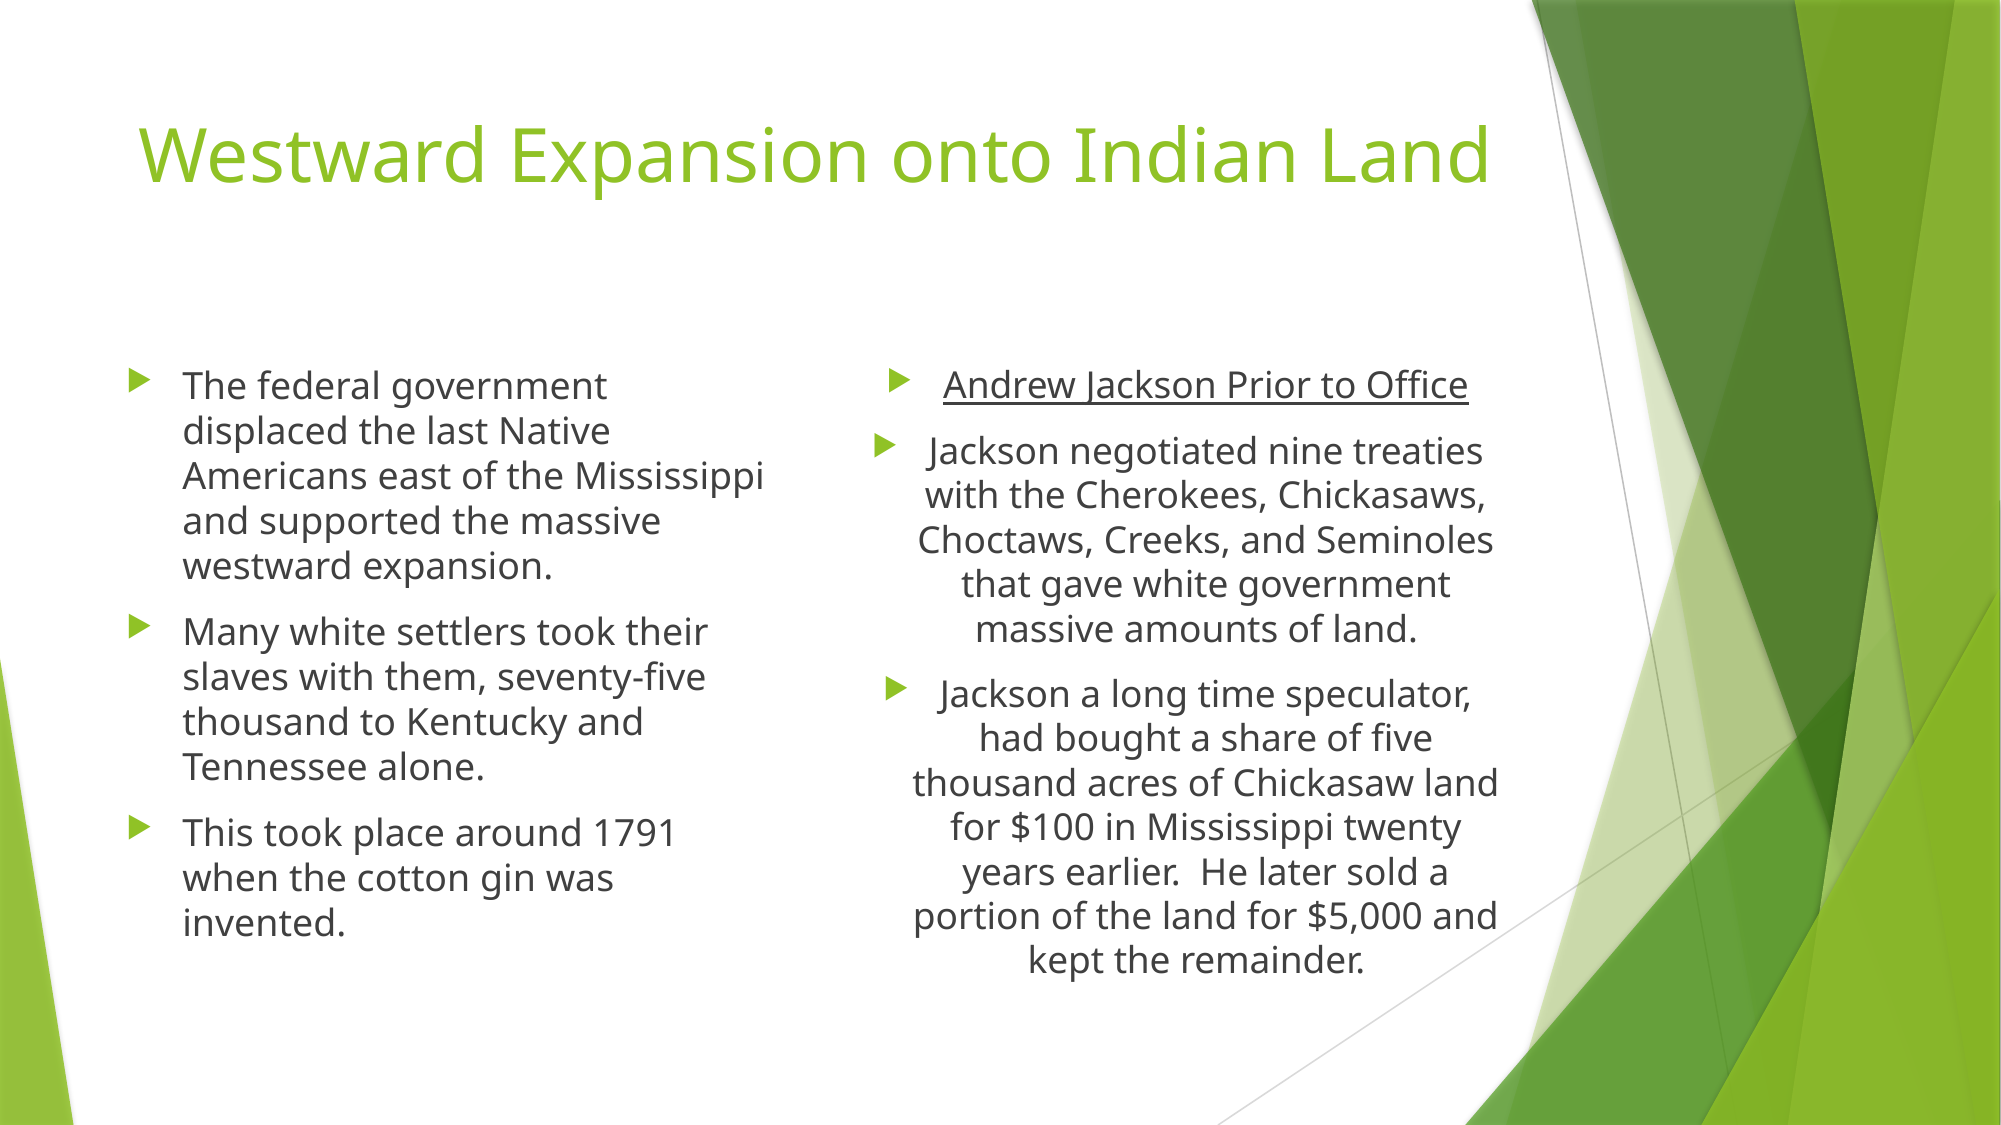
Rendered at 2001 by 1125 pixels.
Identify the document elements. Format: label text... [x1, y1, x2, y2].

title Westward Expansion onto Indian Land [111, 99, 1522, 317]
list Andrew Jackson Prior to Office Jackson negotiated nine treaties with the Cherokees, Chickasaws, Choctaws, Creeks, and Seminoles that gave white government massive amounts of land. Jackson a long time speculator, had bought a share of five thousand acres of Chickasaw land for $100 in Mississippi twenty years earlier. He later sold a portion of the land for $5,000 and kept the remainder. [834, 354, 1522, 992]
list The federal government displaced the last Native Americans east of the Mississippi and supported the massive westward expansion. Many white settlers took their slaves with them, seventy-five thousand to Kentucky and Tennessee alone. This took place around 1791 when the cotton gin was invented. [111, 354, 798, 992]
